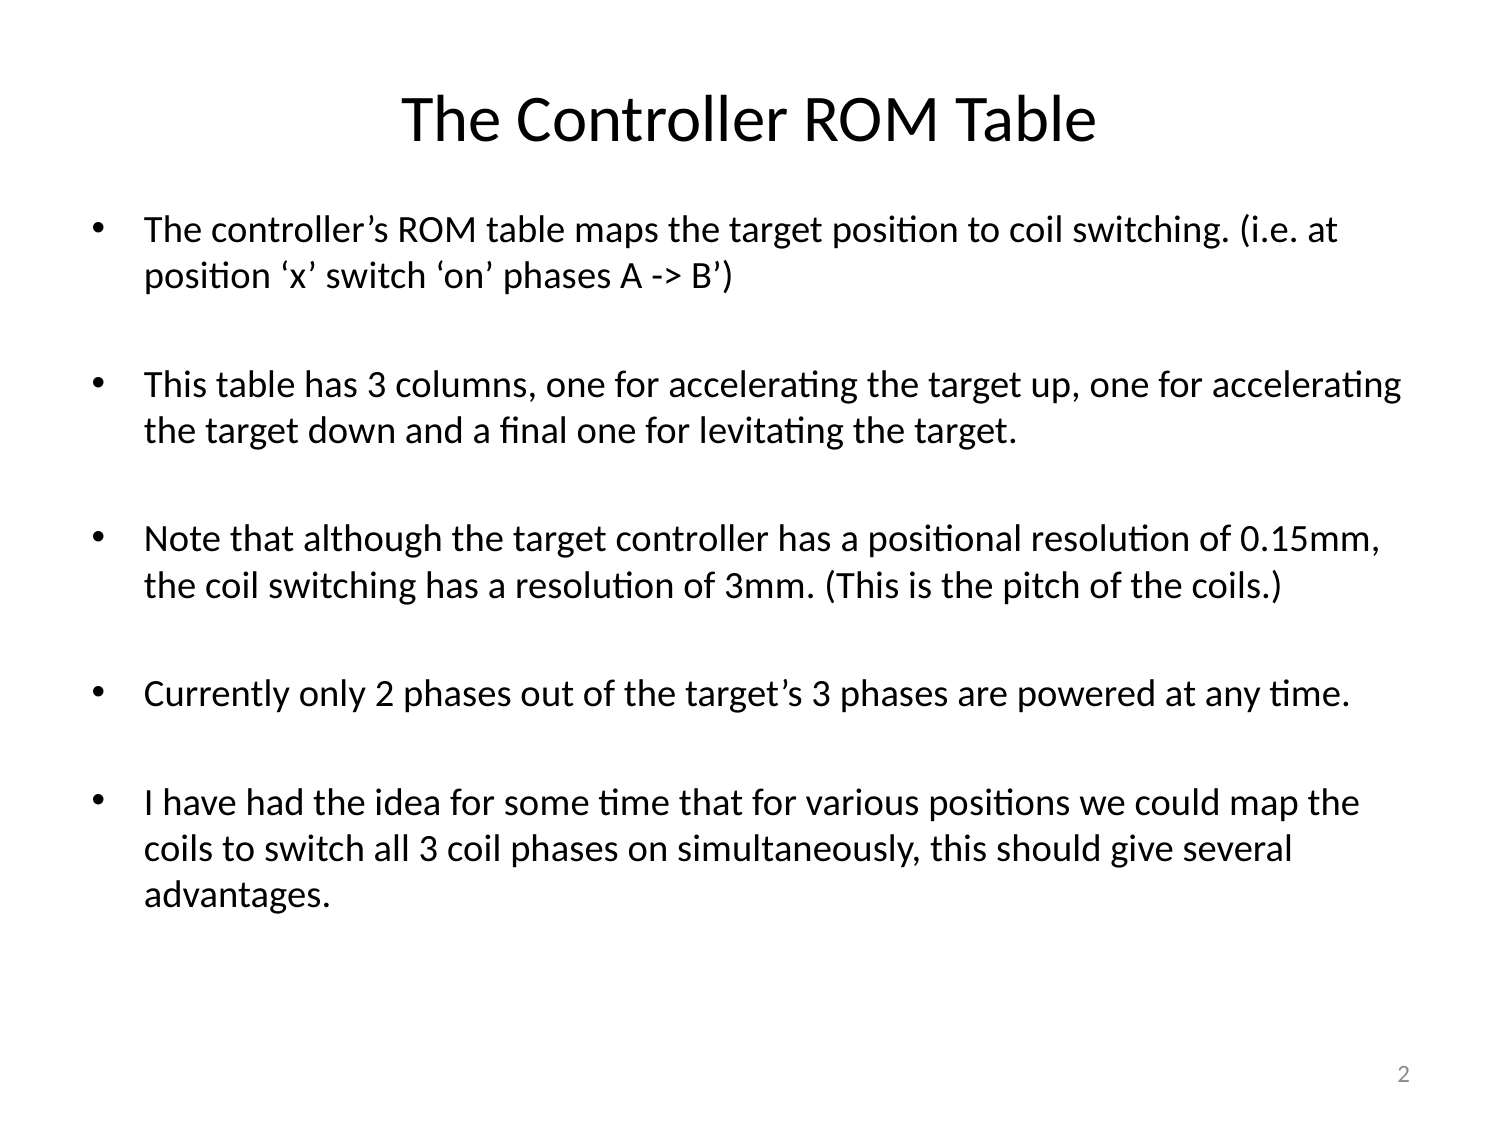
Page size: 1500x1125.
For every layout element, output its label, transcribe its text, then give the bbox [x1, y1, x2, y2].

list The controller’s ROM table maps the target position to coil switching. (i.e. at position ‘x’ switch ‘on’ phases A -> B’) This table has 3 columns, one for accelerating the target up, one for accelerating the target down and a final one for levitating the target. Note that although the target controller has a positional resolution of 0.15mm, the coil switching has a resolution of 3mm. (This is the pitch of the coils.) Currently only 2 phases out of the target’s 3 phases are powered at any time. I have had the idea for some time that for various positions we could map the coils to switch all 3 coil phases on simultaneously, this should give several advantages. [76, 196, 1427, 939]
title The Controller ROM Table [75, 45, 1425, 185]
slide_number 2 [1074, 1042, 1425, 1103]
